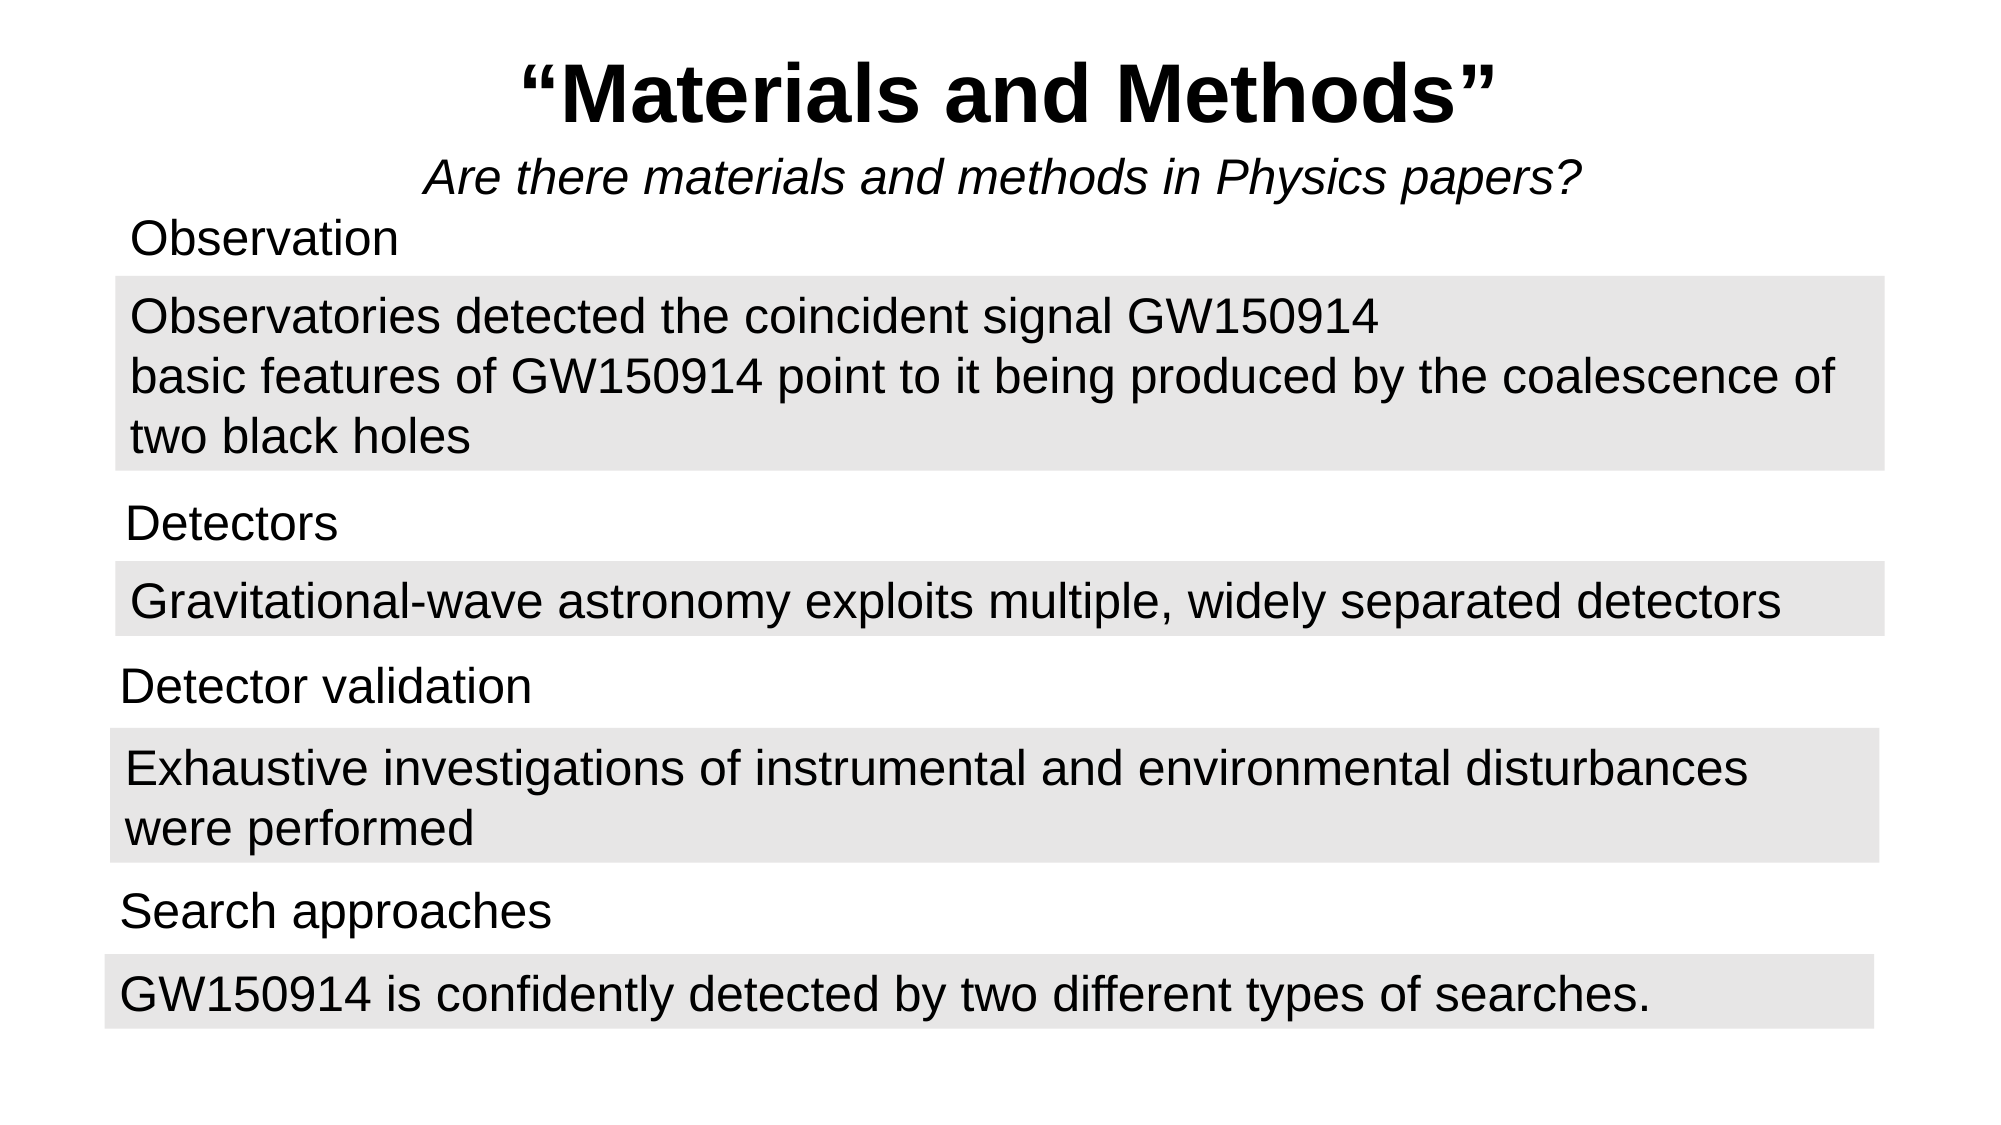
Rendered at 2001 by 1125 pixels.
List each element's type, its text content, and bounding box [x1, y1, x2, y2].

text_box Are there materials and methods in Physics papers? [64, 136, 1942, 212]
text_box Search approaches [104, 870, 792, 946]
text_box Exhaustive investigations of instrumental and environmental disturbances were performed [110, 727, 1880, 863]
text_box Detectors [110, 482, 797, 558]
text_box “Materials and Methods” [176, 43, 1843, 136]
text_box Gravitational-wave astronomy exploits multiple, widely separated detectors [115, 561, 1885, 636]
text_box Observation [115, 197, 802, 273]
text_box Detector validation [104, 645, 792, 721]
text_box Observatories detected the coincident signal GW150914 basic features of GW150914 point to it being produced by the coalescence of two black holes [115, 275, 1885, 471]
text_box GW150914 is confidently detected by two different types of searches. [104, 954, 1875, 1029]
